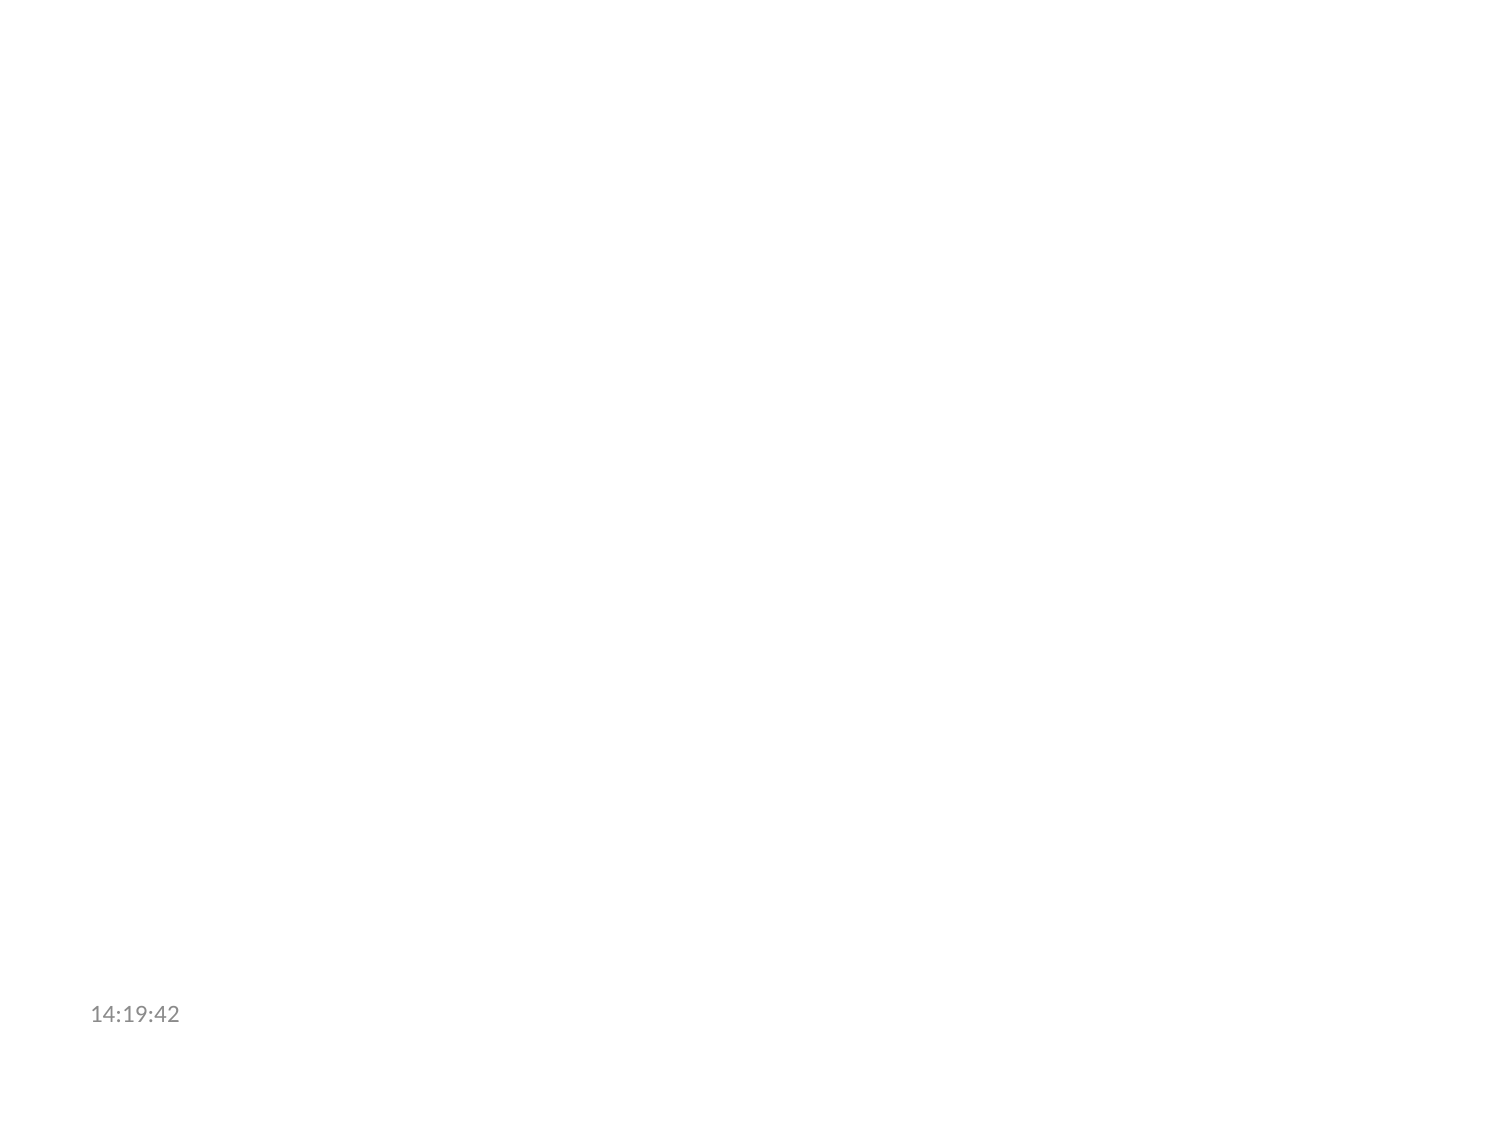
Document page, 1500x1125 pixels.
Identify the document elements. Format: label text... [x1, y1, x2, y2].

text_box 15:35:09 [75, 982, 425, 1043]
